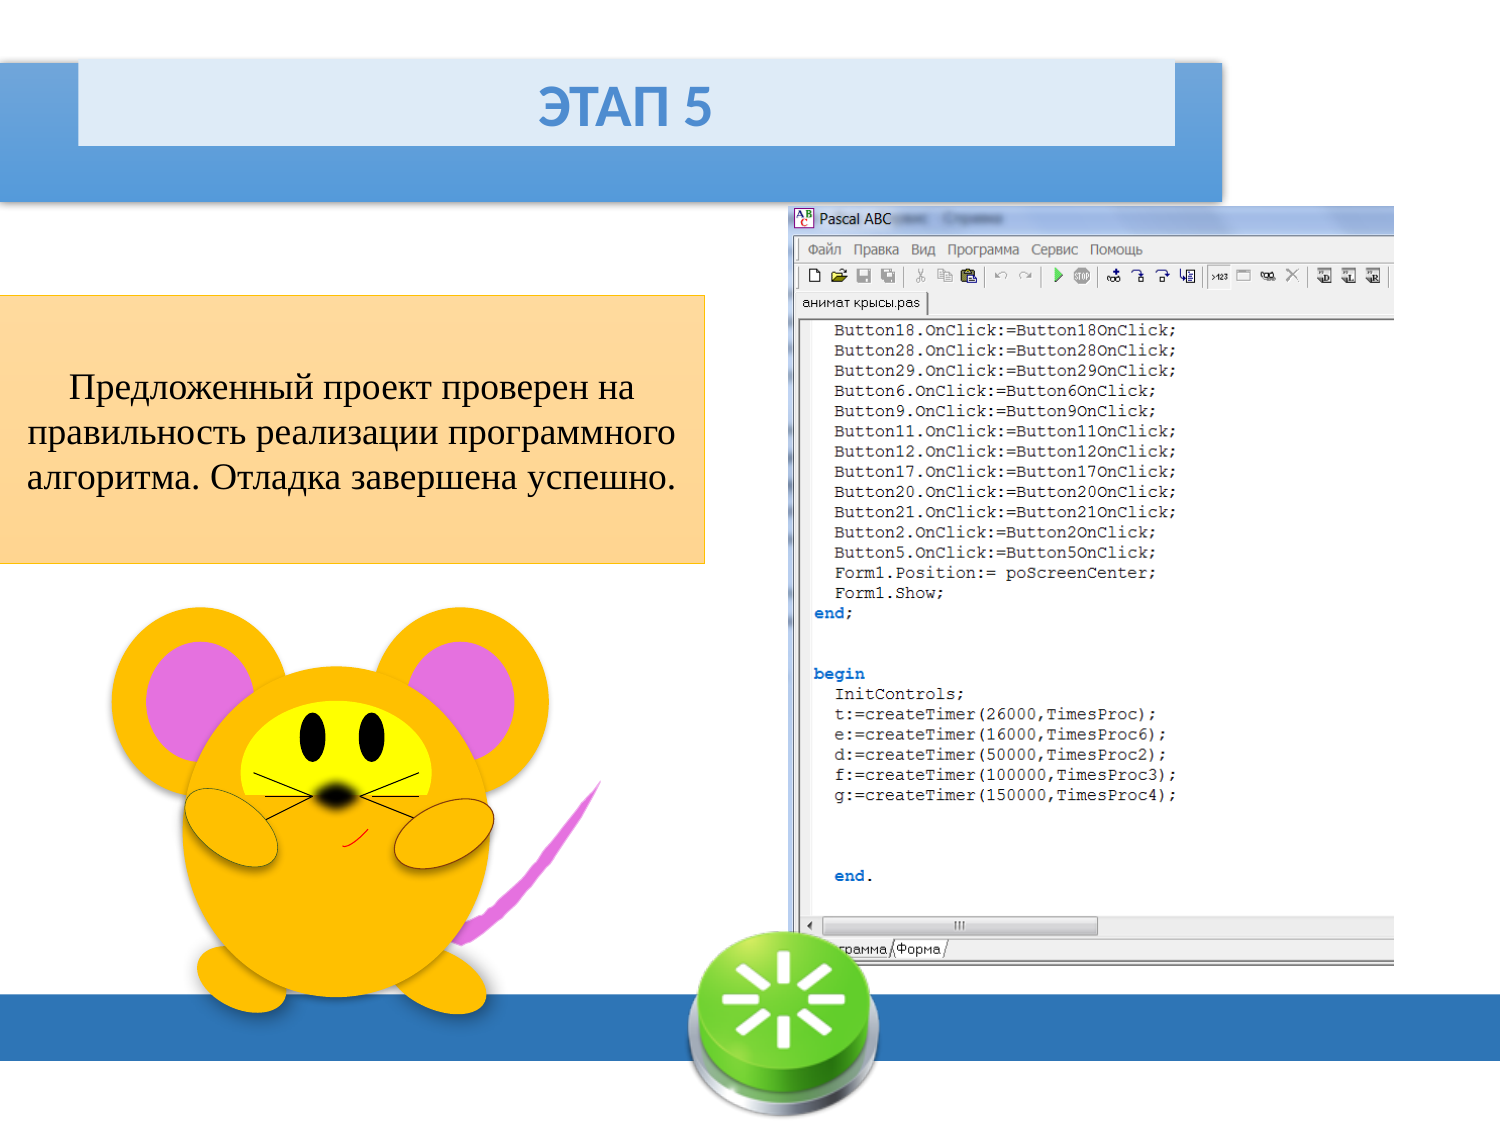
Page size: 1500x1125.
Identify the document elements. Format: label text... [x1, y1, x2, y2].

text_box Этап 5 [78, 58, 1175, 146]
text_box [111, 607, 554, 1009]
text_box [884, 994, 1500, 1061]
text_box Предложенный проект проверен на правильность реализации программного алгоритма. Отладка завершена успешно. [0, 295, 705, 564]
text_box [0, 994, 683, 1061]
text_box [0, 63, 1223, 202]
picture [683, 206, 1394, 1125]
picture [1076, 62, 1206, 192]
